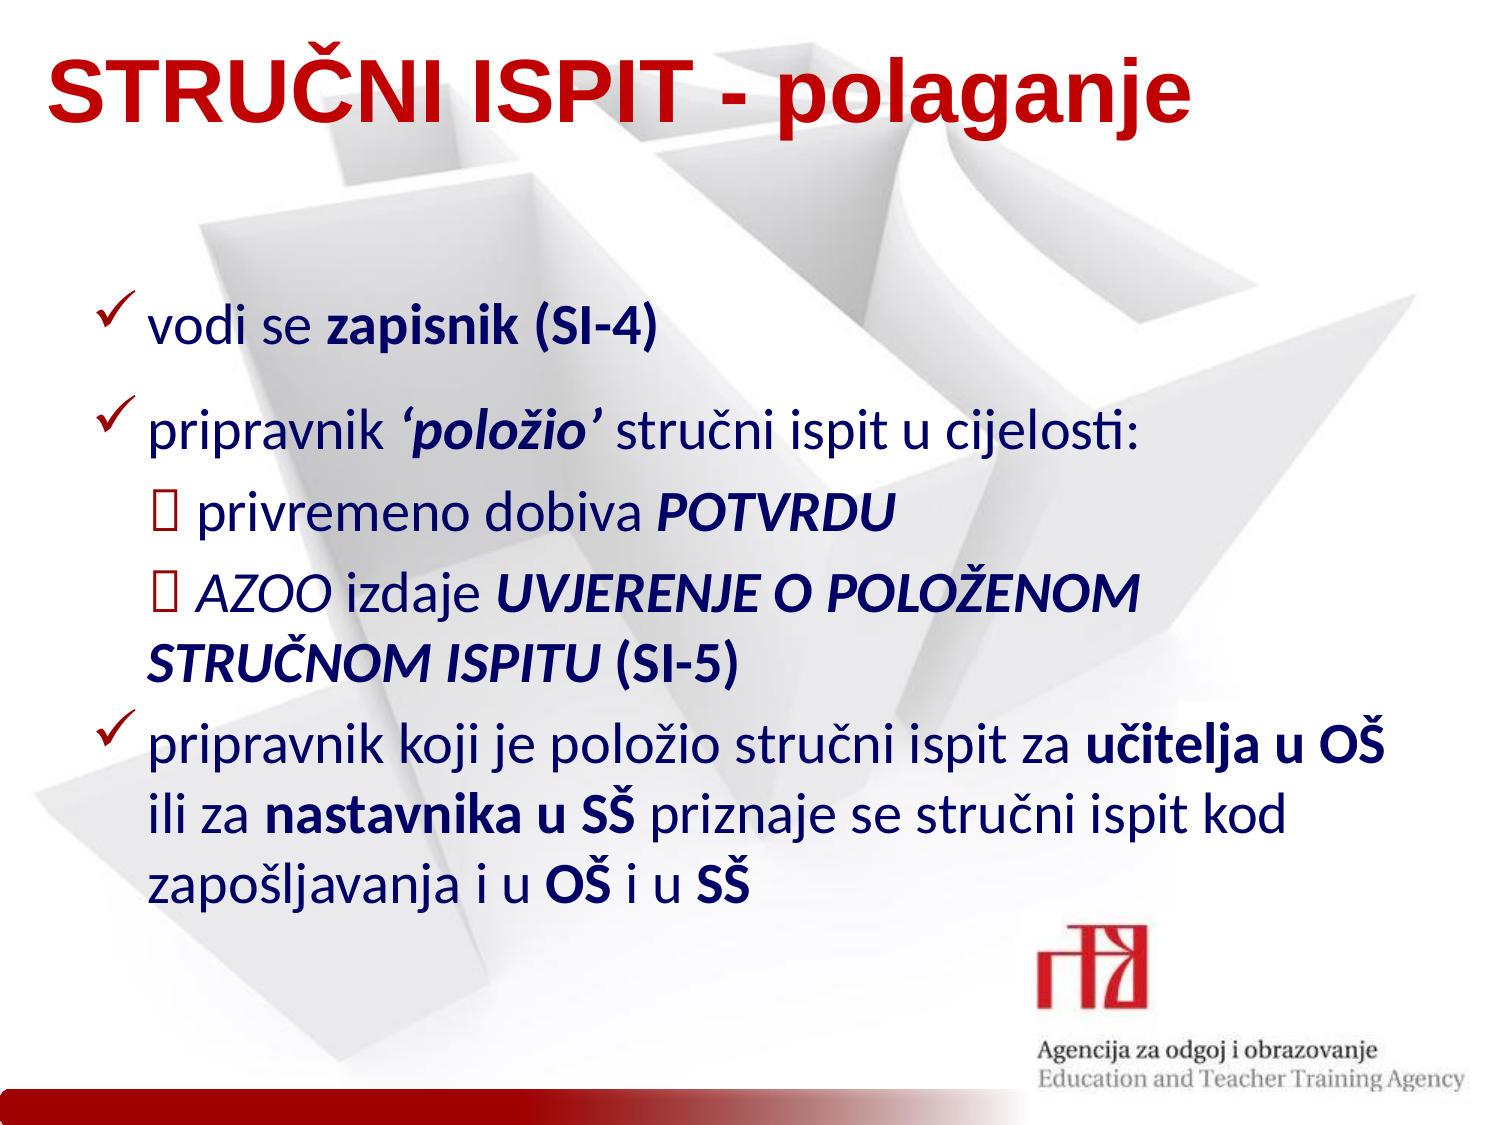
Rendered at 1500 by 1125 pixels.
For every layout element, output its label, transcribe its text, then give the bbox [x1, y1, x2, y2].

picture [5, 0, 1495, 1125]
title STRUČNI ISPIT - polaganje [23, 11, 1219, 163]
list vodi se zapisnik (SI-4) pripravnik ‘položio’ stručni ispit u cijelosti:  privremeno dobiva POTVRDU  AZOO izdaje UVJERENJE O POLOŽENOM STRUČNOM ISPITU (SI-5) pripravnik koji je položio stručni ispit za učitelja u OŠ ili za nastavnika u SŠ priznaje se stručni ispit kod zapošljavanja i u OŠ i u SŠ [76, 278, 1427, 1023]
